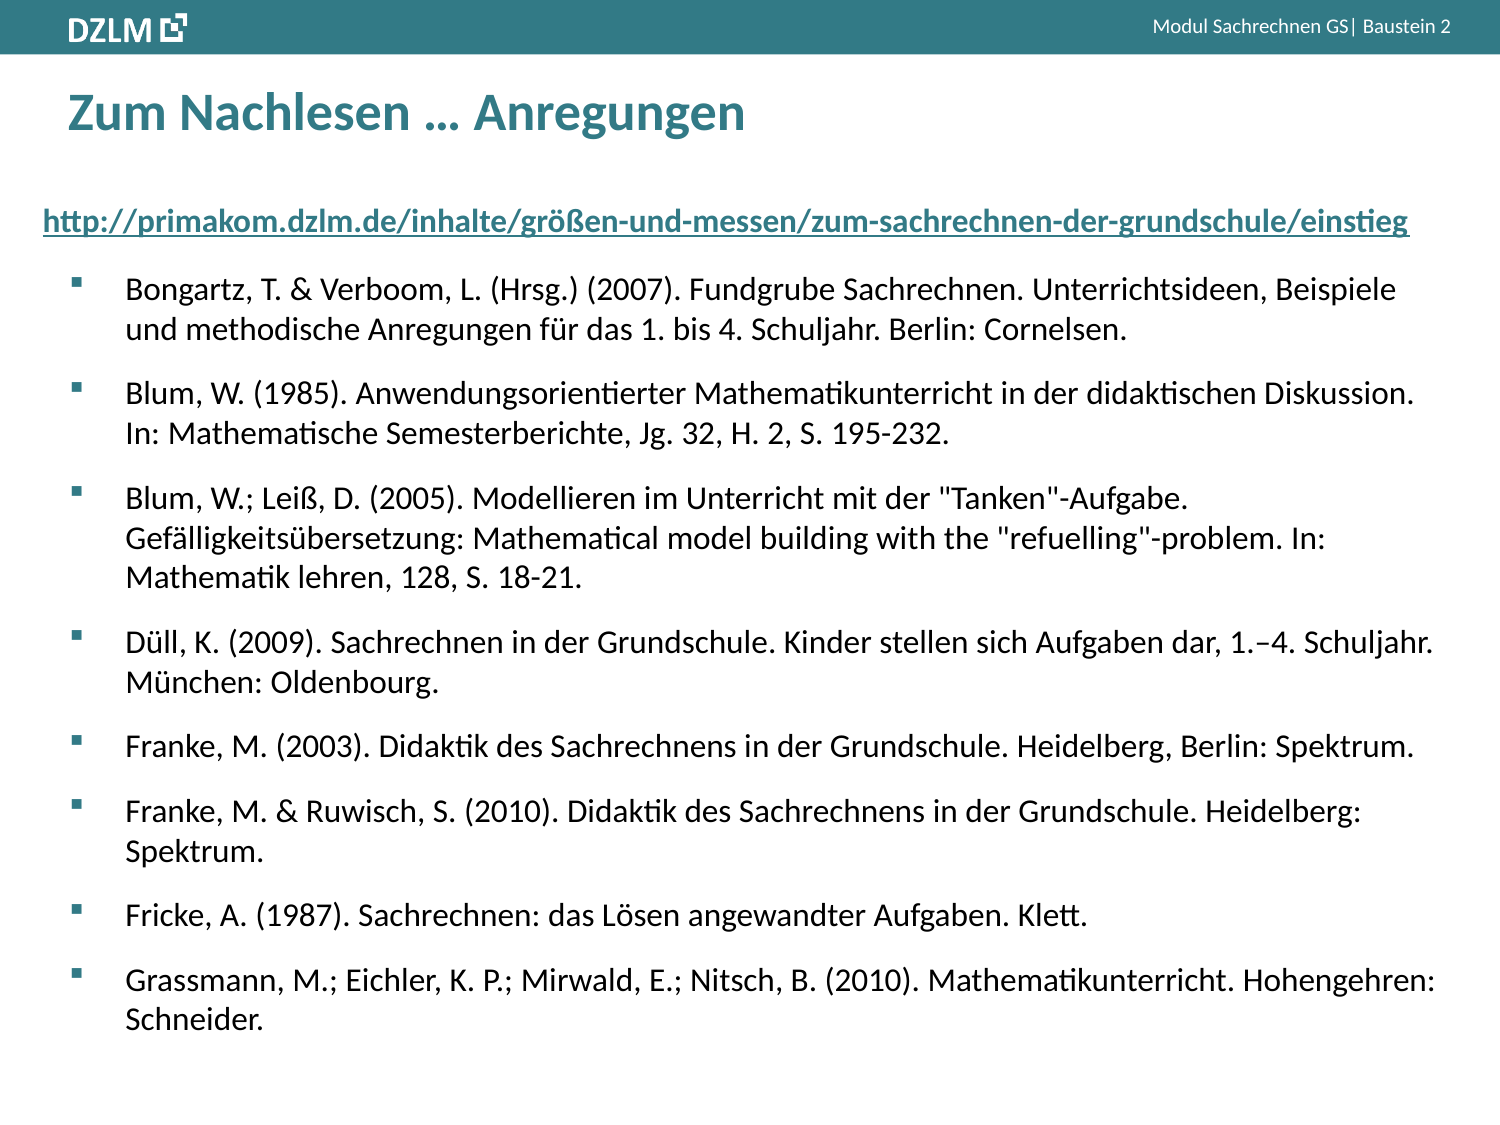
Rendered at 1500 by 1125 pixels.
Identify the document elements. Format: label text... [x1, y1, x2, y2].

text_box http://primakom.dzlm.de/inhalte/größen-und-messen/zum-sachrechnen-der-grundschule/einstieg [27, 191, 1487, 247]
list Bongartz, T. & Verboom, L. (Hrsg.) (2007). Fundgrube Sachrechnen. Unterrichtsideen, Beispiele und methodische Anregungen für das 1. bis 4. Schuljahr. Berlin: Cornelsen. Blum, W. (1985). Anwendungsorientierter Mathematikunterricht in der didaktischen Diskussion. In: Mathematische Semesterberichte, Jg. 32, H. 2, S. 195-232. Blum, W.; Leiß, D. (2005). Modellieren im Unterricht mit der "Tanken"-Aufgabe. Gefälligkeitsübersetzung: Mathematical model building with the "refuelling"-problem. In: Mathematik lehren, 128, S. 18-21. Düll, K. (2009). Sachrechnen in der Grundschule. Kinder stellen sich Aufgaben dar, 1.–4. Schuljahr. München: Oldenbourg. Franke, M. (2003). Didaktik des Sachrechnens in der Grundschule. Heidelberg, Berlin: Spektrum. Franke, M. & Ruwisch, S. (2010). Didaktik des Sachrechnens in der Grundschule. Heidelberg: Spektrum. Fricke, A. (1987). Sachrechnen: das Lösen angewandter Aufgaben. Klett. Grassmann, M.; Eichler, K. P.; Mirwald, E.; Nitsch, B. (2010). Mathematikunterricht. Hohengehren: Schneider. [54, 266, 1461, 1047]
title Zum Nachlesen … Anregungen [53, 68, 1459, 149]
